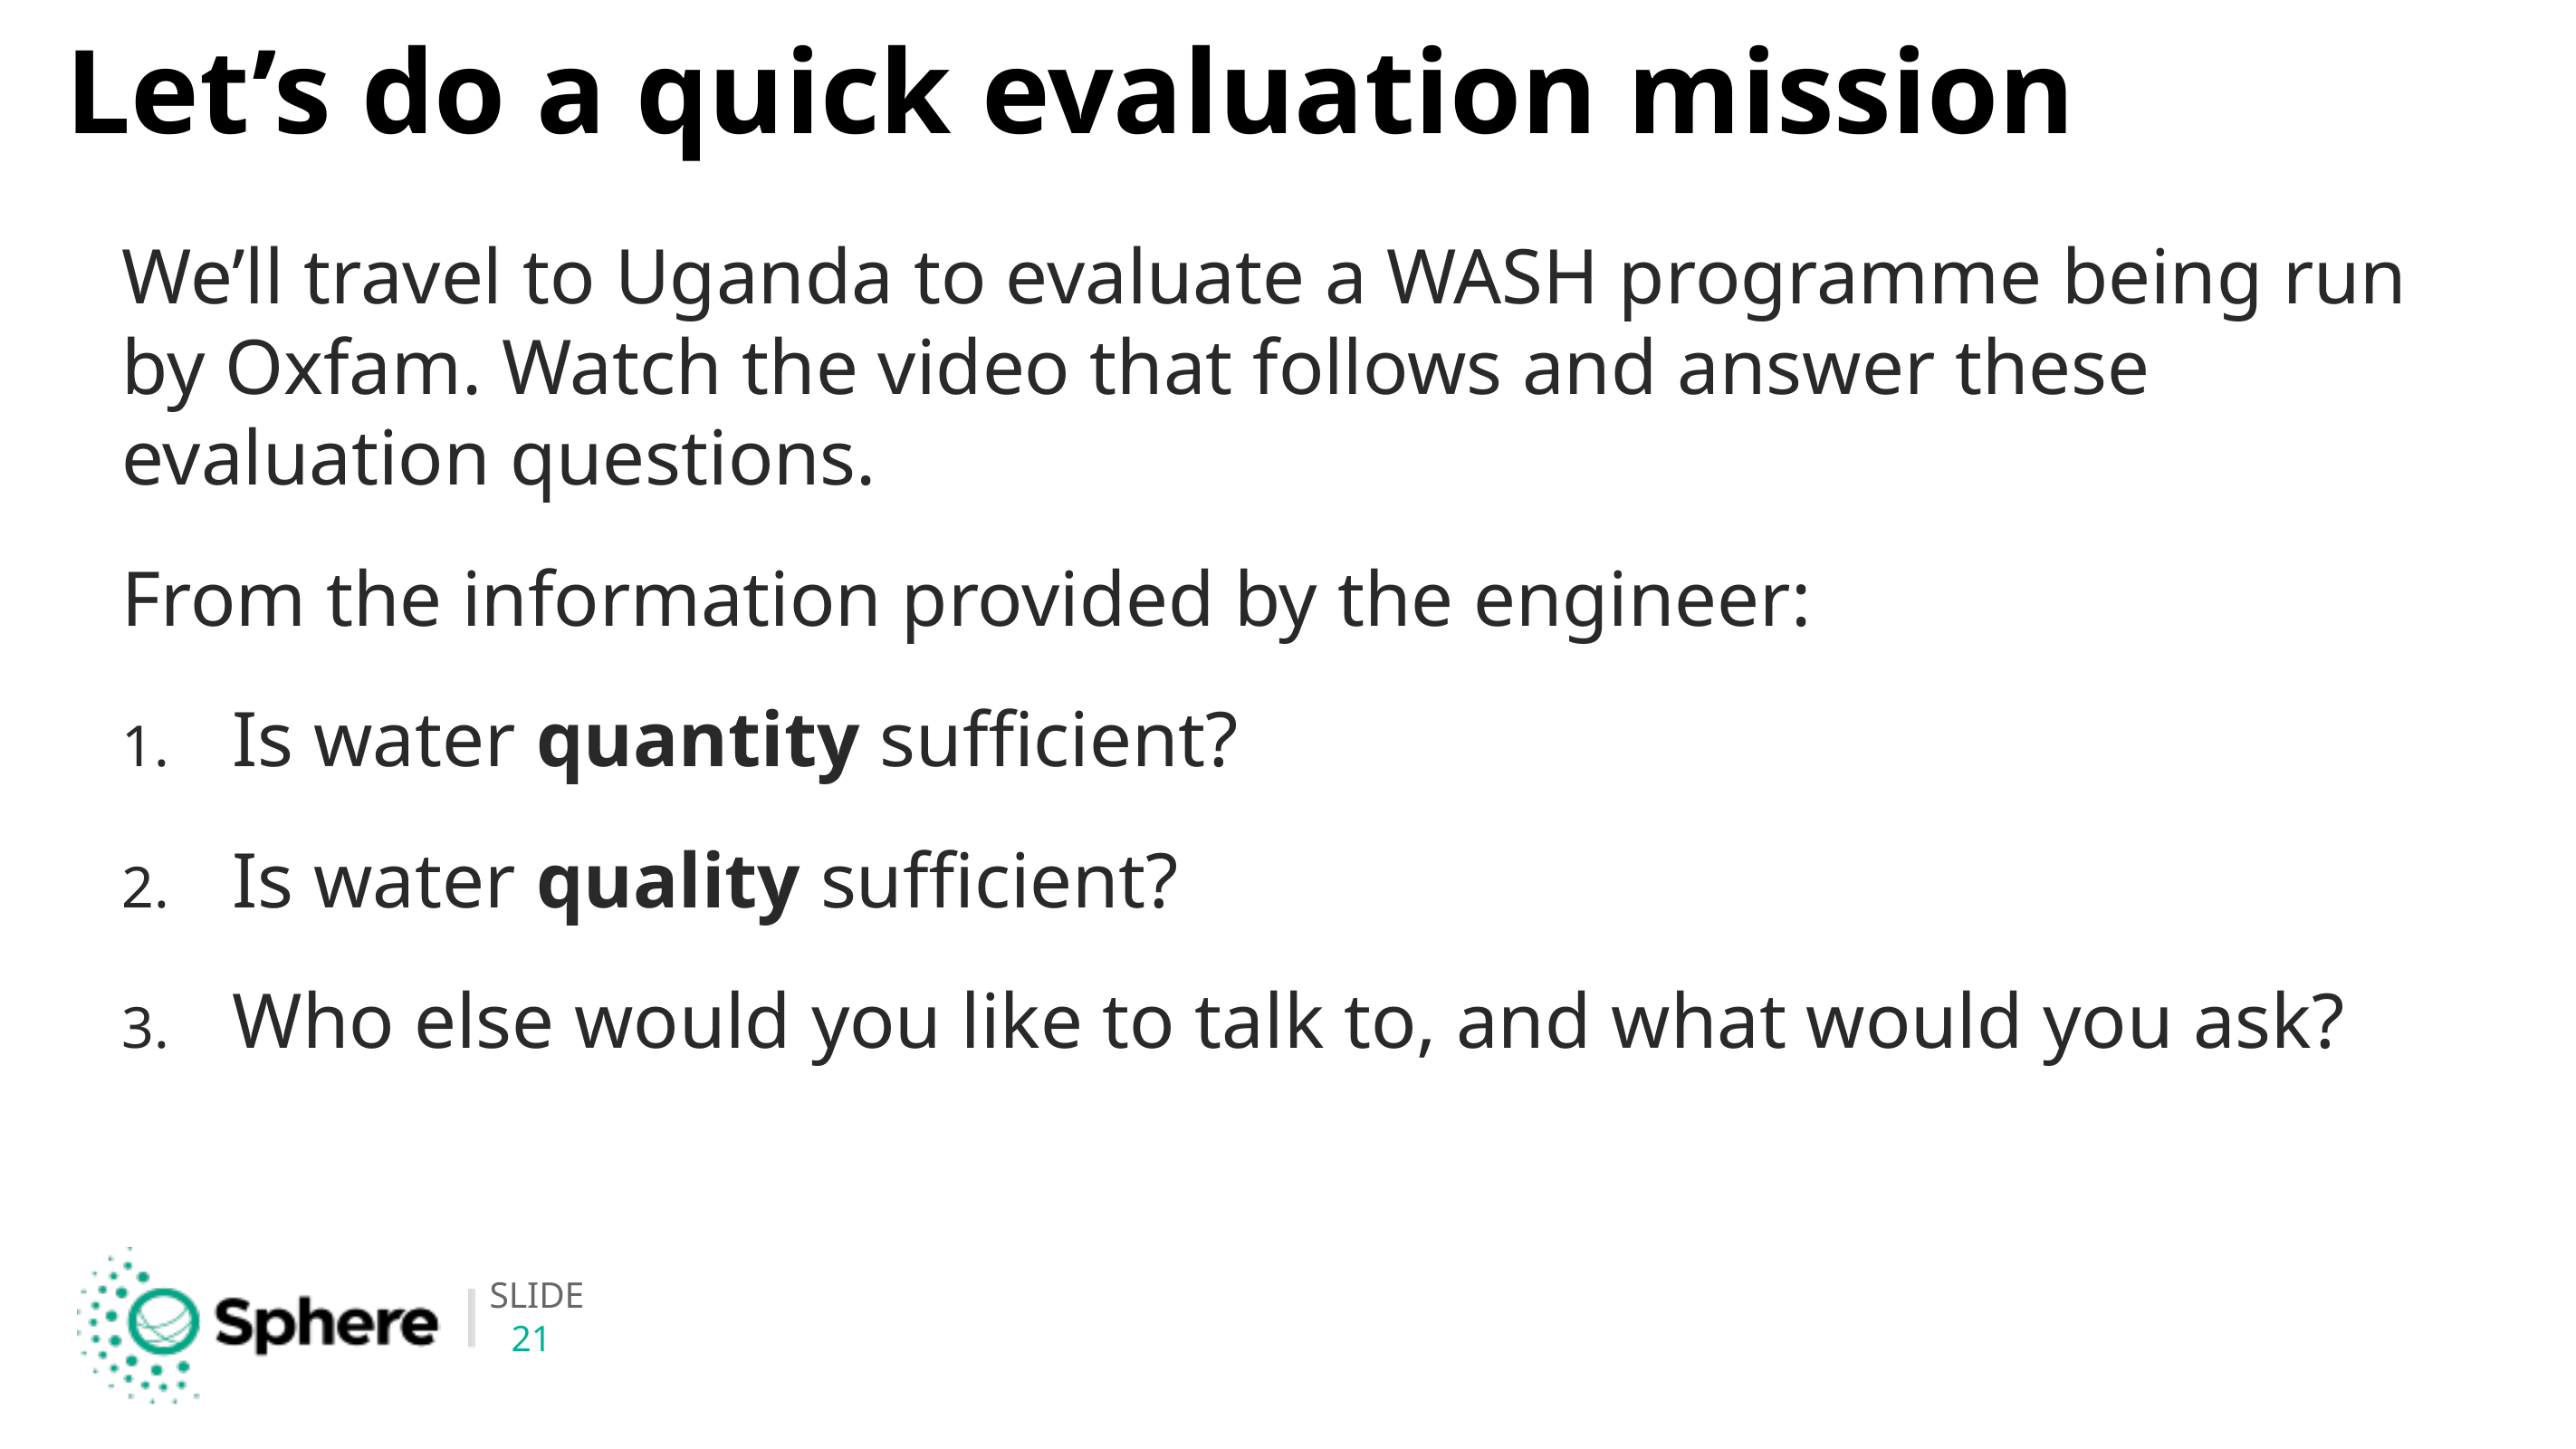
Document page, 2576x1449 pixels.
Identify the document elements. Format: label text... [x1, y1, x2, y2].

slide_number 21 [503, 1308, 563, 1367]
picture [77, 1247, 441, 1406]
list We’ll travel to Uganda to evaluate a WASH programme being run by Oxfam. Watch the video that follows and answer these evaluation questions. From the information provided by the engineer: Is water quantity sufficient? Is water quality sufficient? Who else would you like to talk to, and what would you ask? [113, 220, 2462, 1170]
title Let’s do a quick evaluation mission [57, 10, 2131, 179]
picture [468, 1289, 479, 1349]
